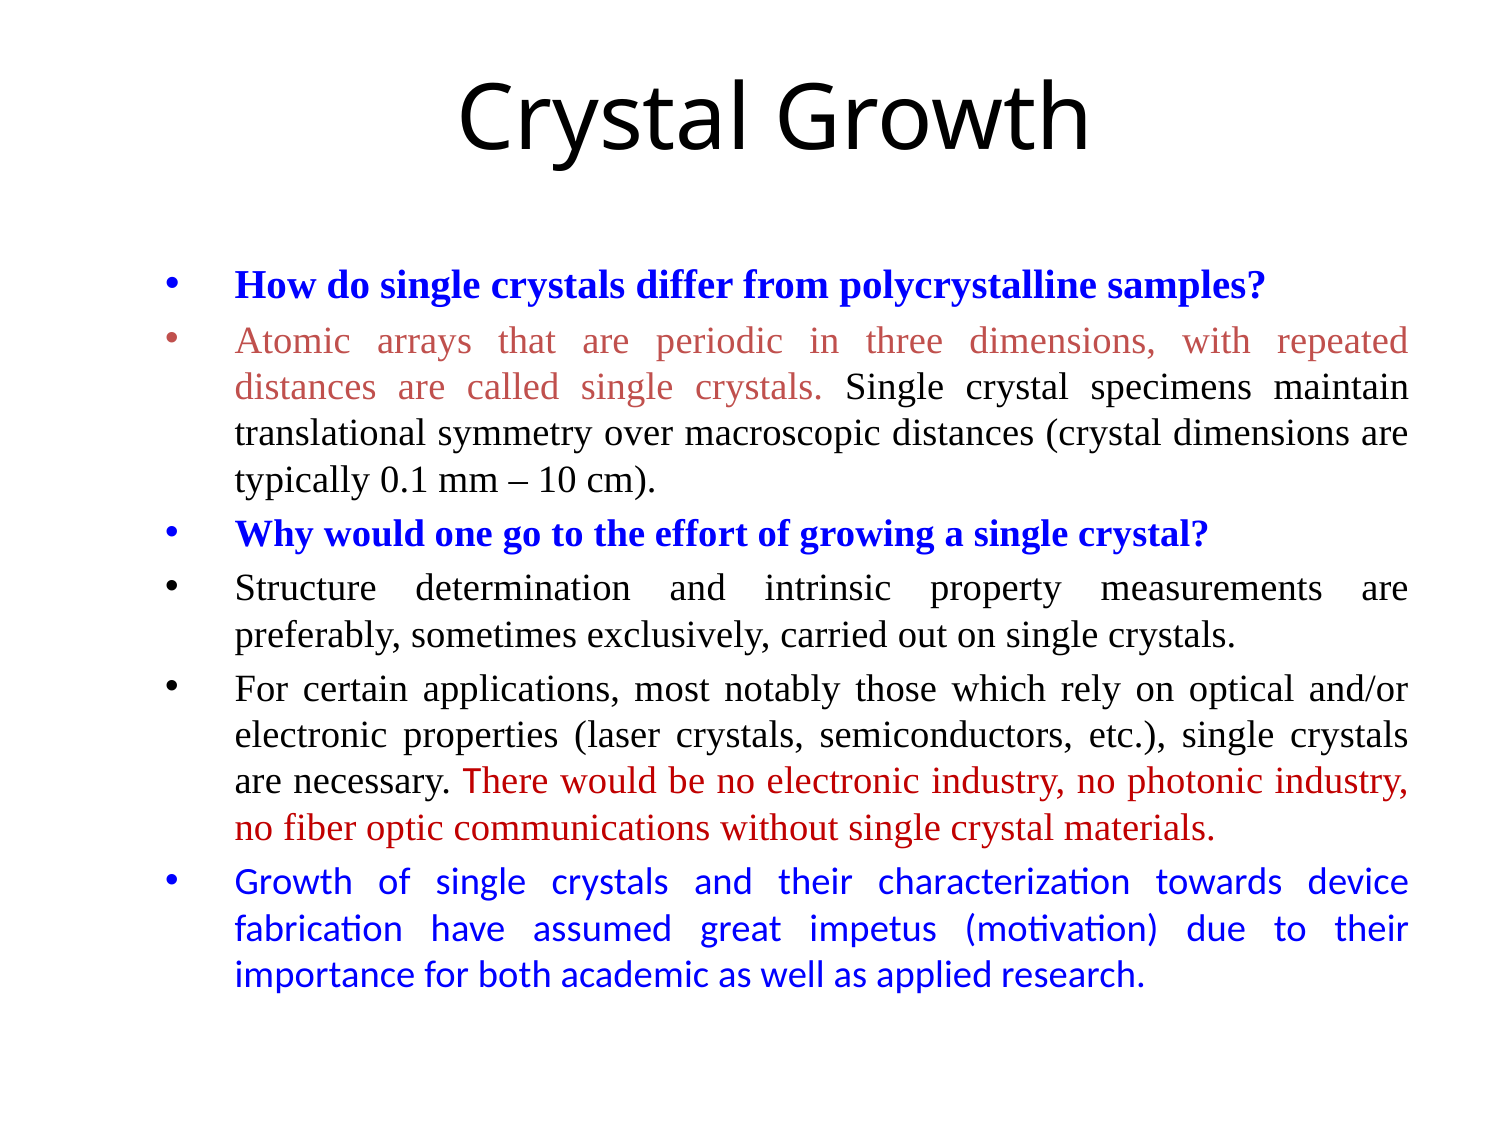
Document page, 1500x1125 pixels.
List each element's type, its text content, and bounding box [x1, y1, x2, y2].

subtitle How do single crystals differ from polycrystalline samples? Atomic arrays that are periodic in three dimensions, with repeated distances are called single crystals. Single crystal specimens maintain translational symmetry over macroscopic distances (crystal dimensions are typically 0.1 mm – 10 cm). Why would one go to the effort of growing a single crystal? Structure determination and intrinsic property measurements are preferably, sometimes exclusively, carried out on single crystals. For certain applications, most notably those which rely on optical and/or electronic properties (laser crystals, semiconductors, etc.), single crystals are necessary. There would be no electronic industry, no photonic industry, no fiber optic communications without single crystal materials. Growth of single crystals and their characterization towards device fabrication have assumed great impetus (motivation) due to their importance for both academic as well as applied research. [150, 249, 1425, 1025]
title Crystal Growth [137, 37, 1413, 188]
